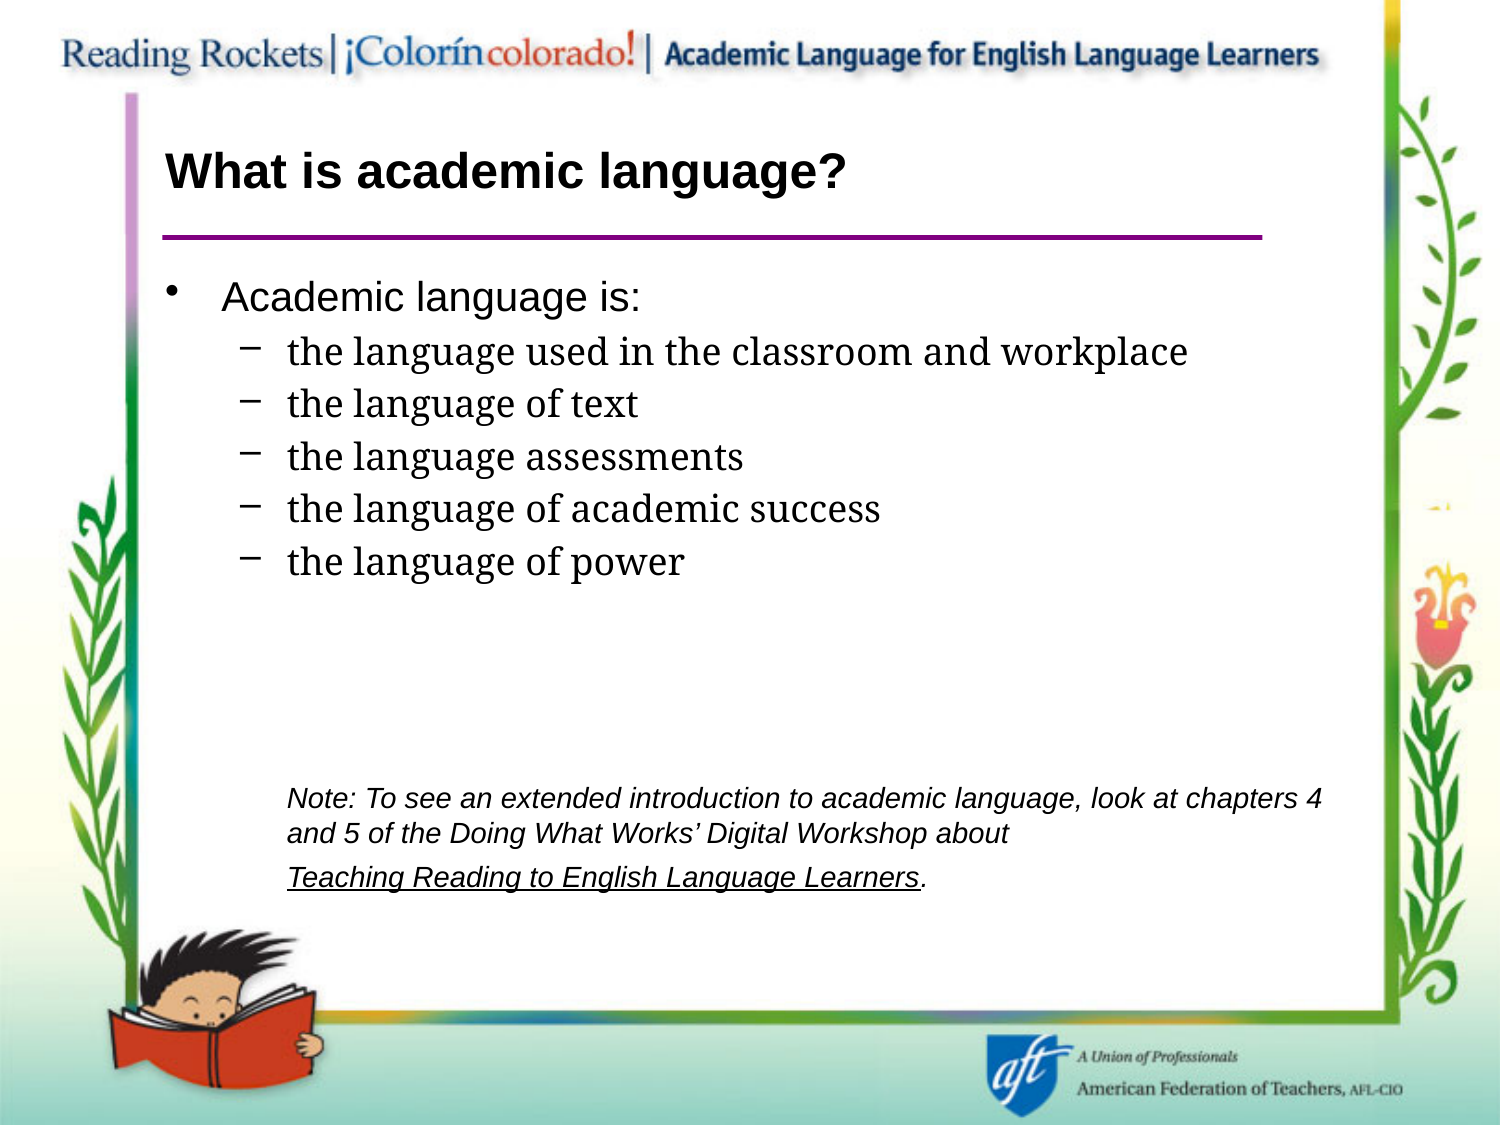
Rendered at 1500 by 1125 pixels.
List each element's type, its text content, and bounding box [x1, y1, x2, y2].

title What is academic language? [149, 74, 1376, 262]
picture [0, 0, 1500, 1125]
list Academic language is: the language used in the classroom and workplace the language of text the language assessments the language of academic success the language of power Note: To see an extended introduction to academic language, look at chapters 4 and 5 of the Doing What Works’ Digital Workshop about Teaching Reading to English Language Learners. [149, 262, 1376, 1006]
